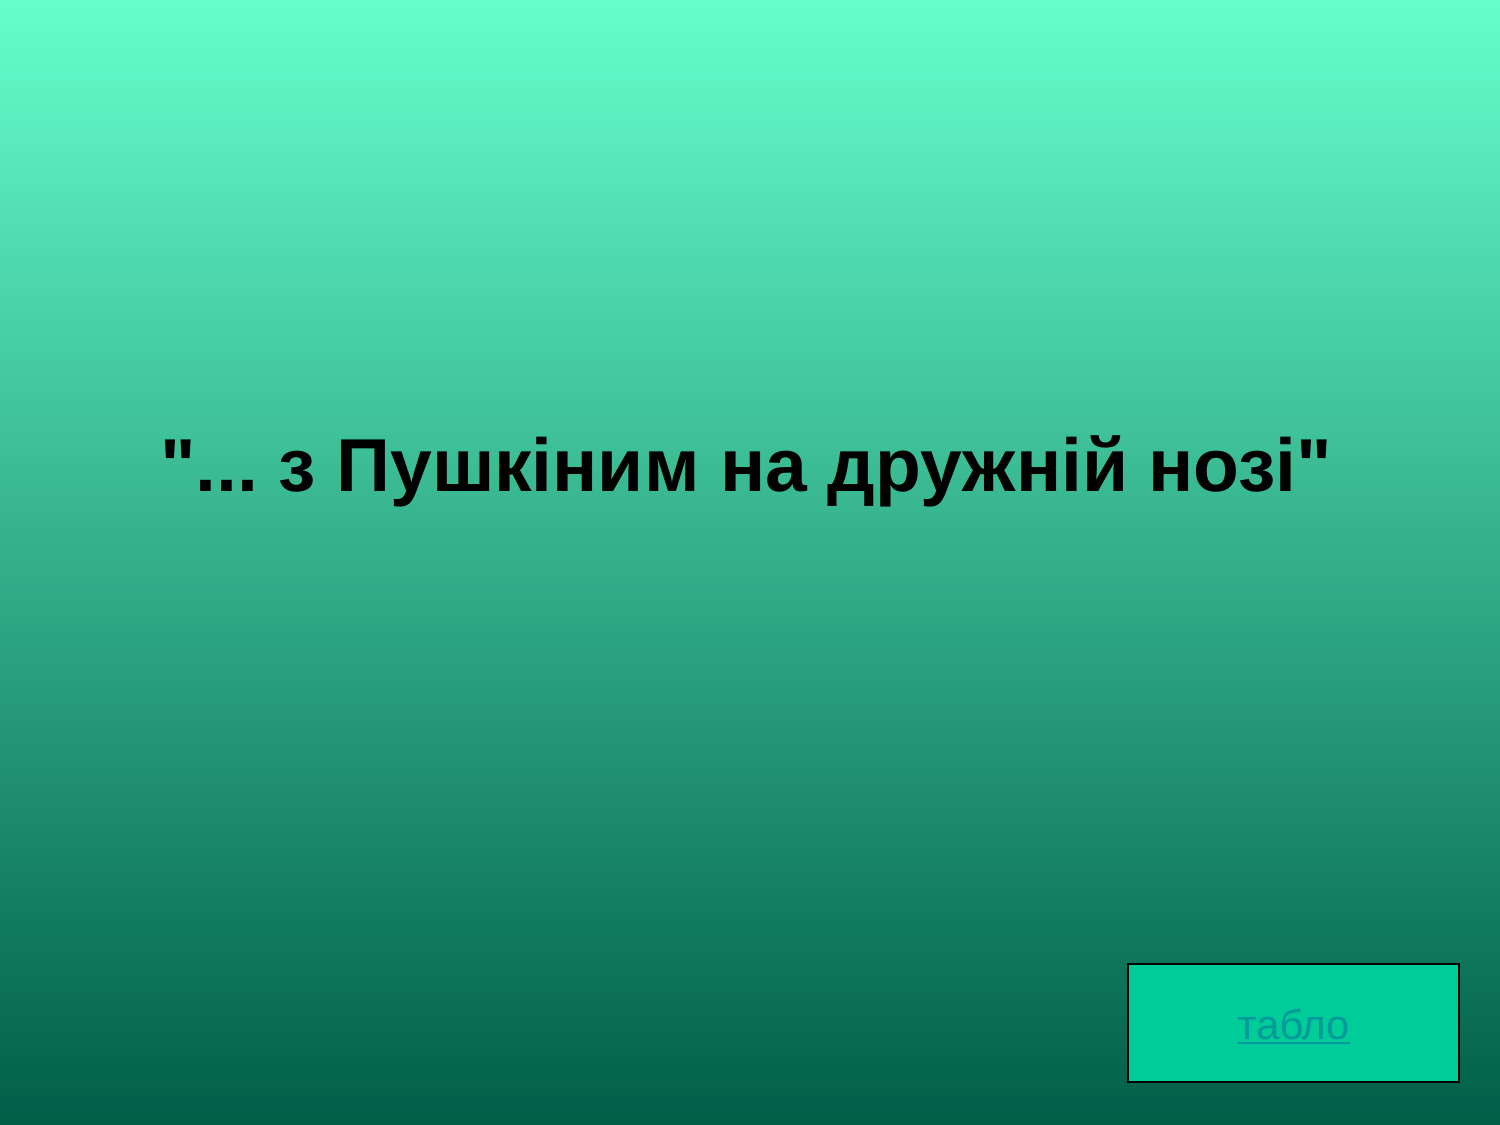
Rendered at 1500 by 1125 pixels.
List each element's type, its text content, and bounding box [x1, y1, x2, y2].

list "... з Пушкіним на дружній нозі" [81, 198, 1433, 942]
text_box табло [1128, 964, 1459, 1083]
